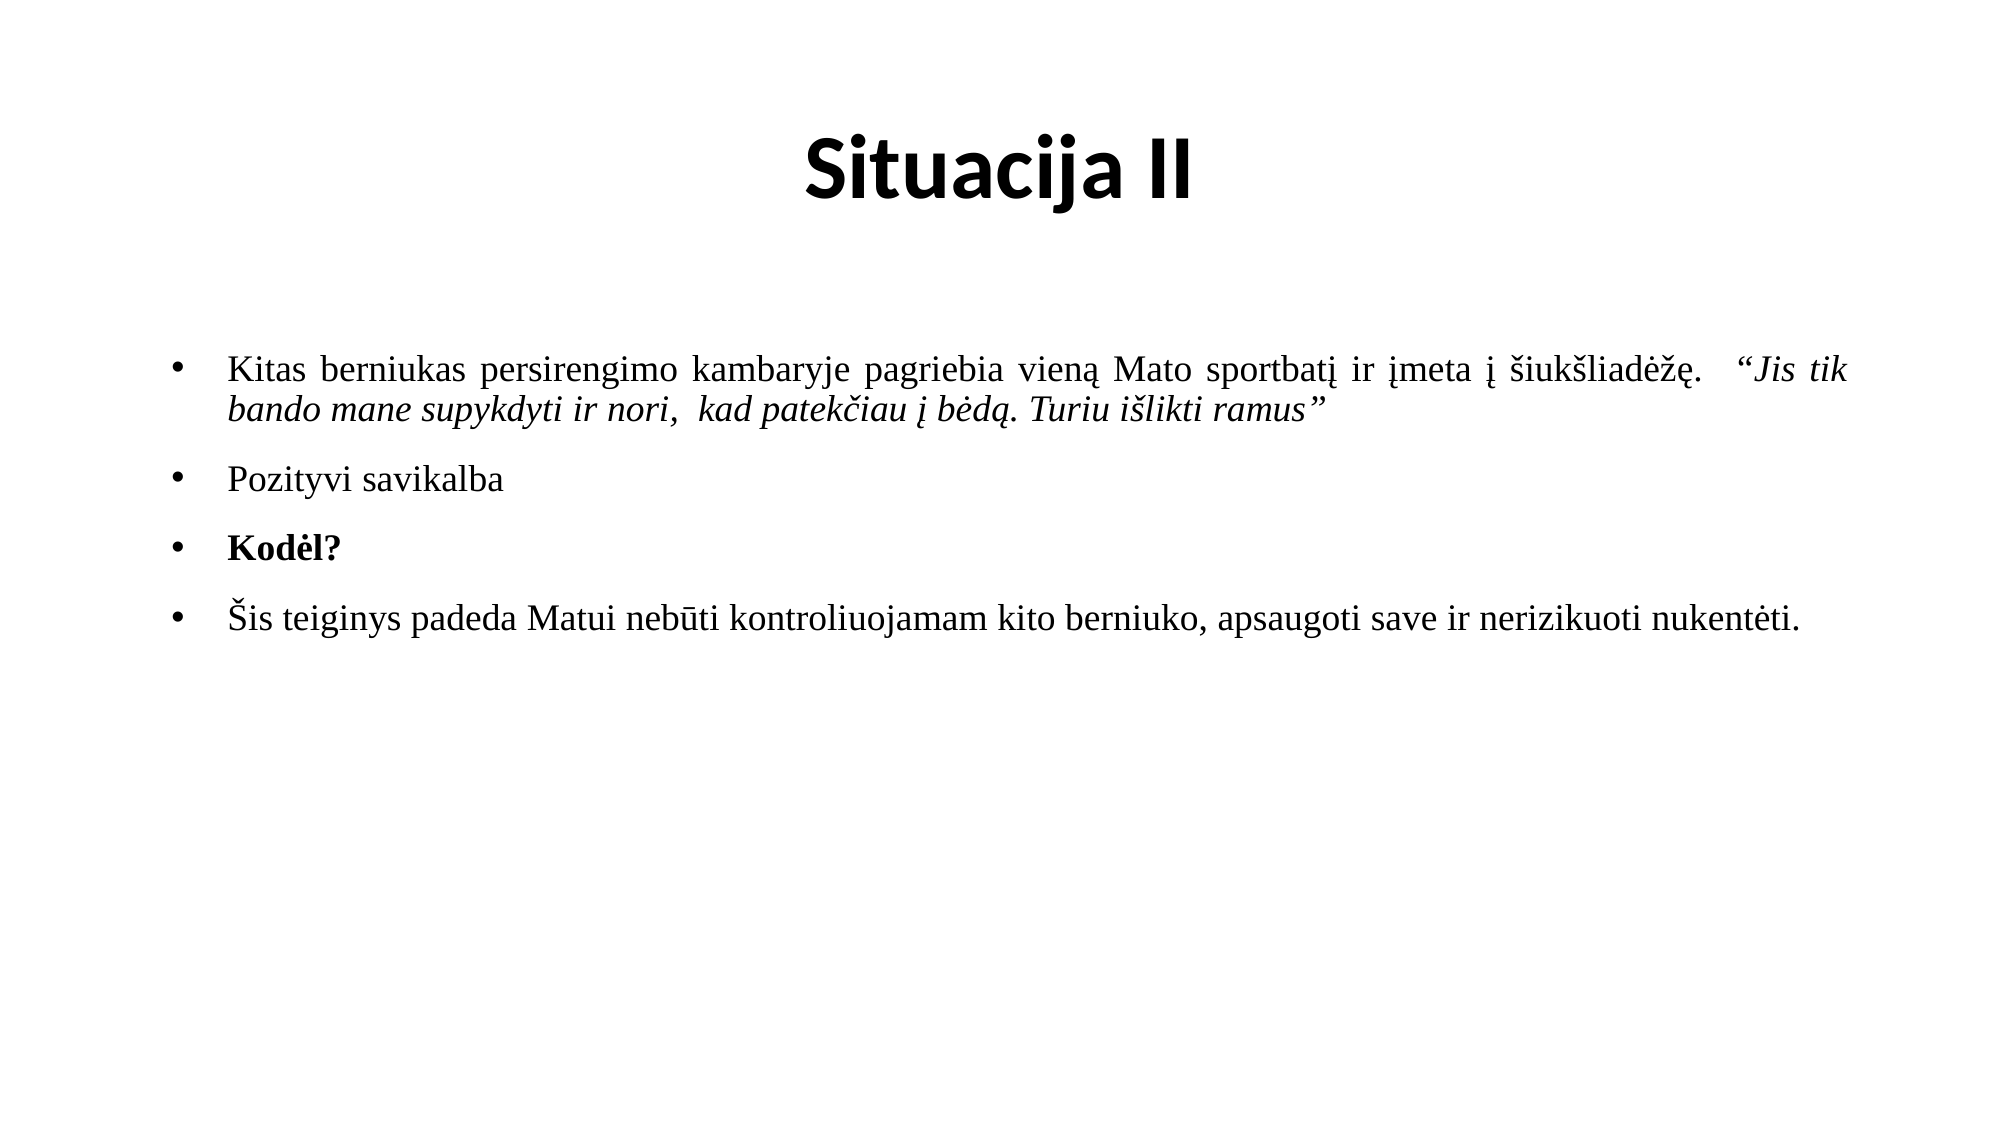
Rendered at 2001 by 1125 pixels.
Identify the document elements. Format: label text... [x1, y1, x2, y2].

title Situacija II [137, 59, 1863, 278]
list Kitas berniukas persirengimo kambaryje pagriebia vieną Mato sportbatį ir įmeta į šiukšliadėžę. “Jis tik bando mane supykdyti ir nori, kad patekčiau į bėdą. Turiu išlikti ramus” Pozityvi savikalba Kodėl? Šis teiginys padeda Matui nebūti kontroliuojamam kito berniuko, apsaugoti save ir nerizikuoti nukentėti. [137, 341, 1863, 1014]
